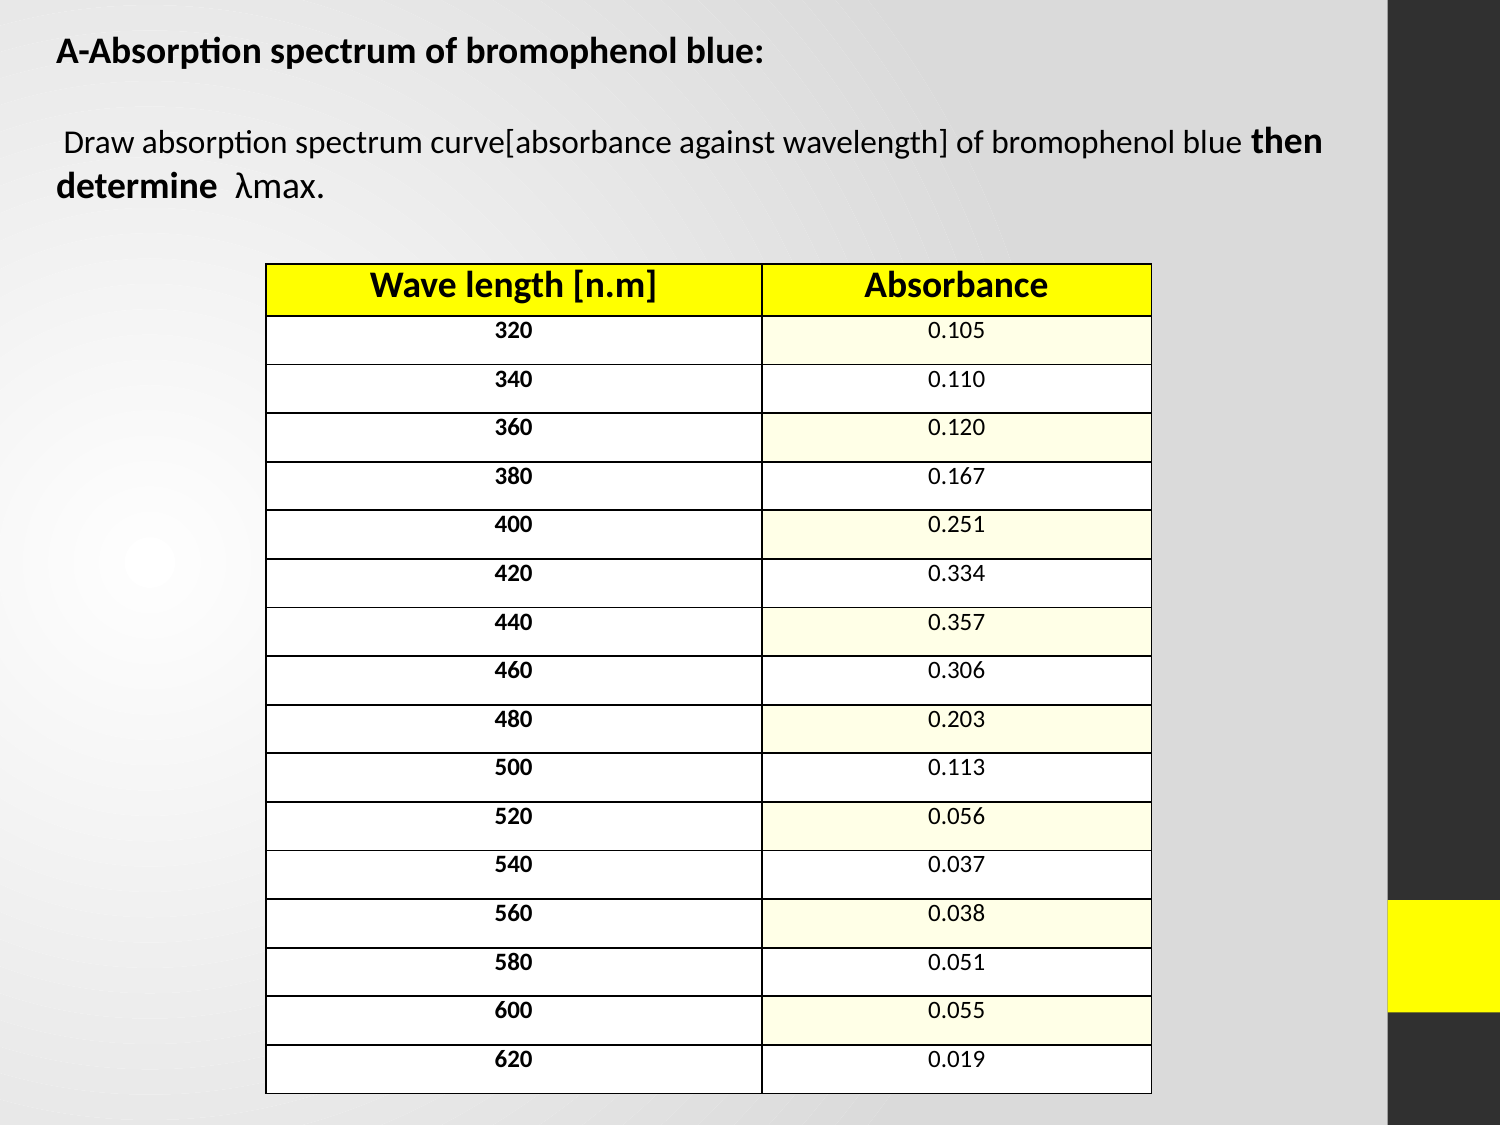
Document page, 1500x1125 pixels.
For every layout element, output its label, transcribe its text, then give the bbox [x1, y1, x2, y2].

table_header Absorbance [763, 265, 1151, 315]
table_cell 620 [267, 1046, 761, 1093]
table_cell 560 [267, 900, 761, 947]
table_cell 0.251 [763, 511, 1151, 558]
table_cell 0.051 [763, 949, 1151, 995]
table_cell 0.019 [763, 1046, 1151, 1093]
table_cell 0.120 [763, 414, 1151, 461]
table_cell 0.167 [763, 463, 1151, 509]
table_cell 0.105 [763, 317, 1151, 364]
text_box A-Absorption spectrum of bromophenol blue: Draw absorption spectrum curve[absorbance against wavelength] of bromophenol blue then determine λmax. [41, 19, 1388, 259]
table_cell 400 [267, 511, 761, 558]
table_cell 580 [267, 949, 761, 995]
table_cell 460 [267, 657, 761, 704]
table_cell 520 [267, 803, 761, 850]
table_cell 0.357 [763, 608, 1151, 655]
table_cell 0.113 [763, 754, 1151, 801]
table_cell 500 [267, 754, 761, 801]
table_cell 540 [267, 851, 761, 898]
table_cell 420 [267, 560, 761, 607]
table_cell 0.110 [763, 365, 1151, 412]
table_cell 0.203 [763, 706, 1151, 752]
table_cell 0.038 [763, 900, 1151, 947]
table_cell 380 [267, 463, 761, 509]
table_cell 440 [267, 608, 761, 655]
table_cell 340 [267, 365, 761, 412]
table_cell 0.037 [763, 851, 1151, 898]
table_header Wave length [n.m] [267, 265, 761, 315]
table_cell 360 [267, 414, 761, 461]
table_cell 0.306 [763, 657, 1151, 704]
table_cell 480 [267, 706, 761, 752]
table_cell 600 [267, 997, 761, 1044]
table_cell 0.055 [763, 997, 1151, 1044]
table_cell 0.334 [763, 560, 1151, 607]
table_cell 320 [267, 317, 761, 364]
table_cell 0.056 [763, 803, 1151, 850]
